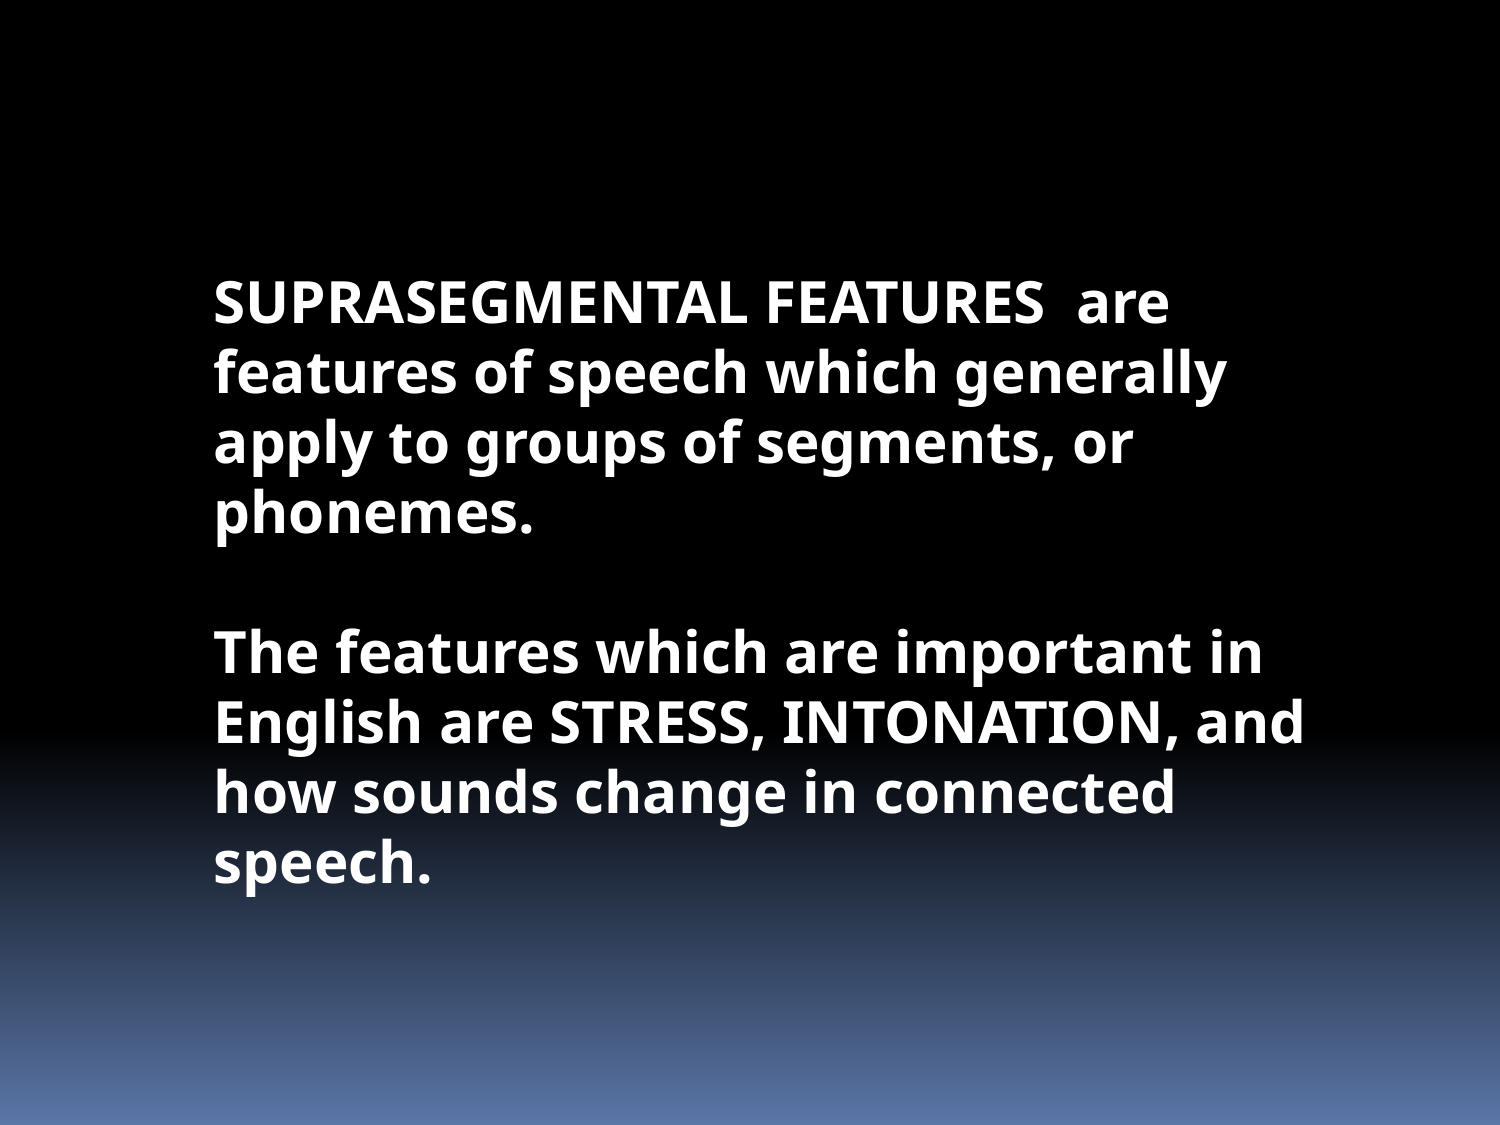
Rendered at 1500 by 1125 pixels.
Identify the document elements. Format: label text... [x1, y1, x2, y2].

text_box SUPRASEGMENTAL FEATURES are features of speech which generally apply to groups of segments, or phonemes. The features which are important in English are STRESS, INTONATION, and how sounds change in connected speech. [199, 257, 1395, 903]
